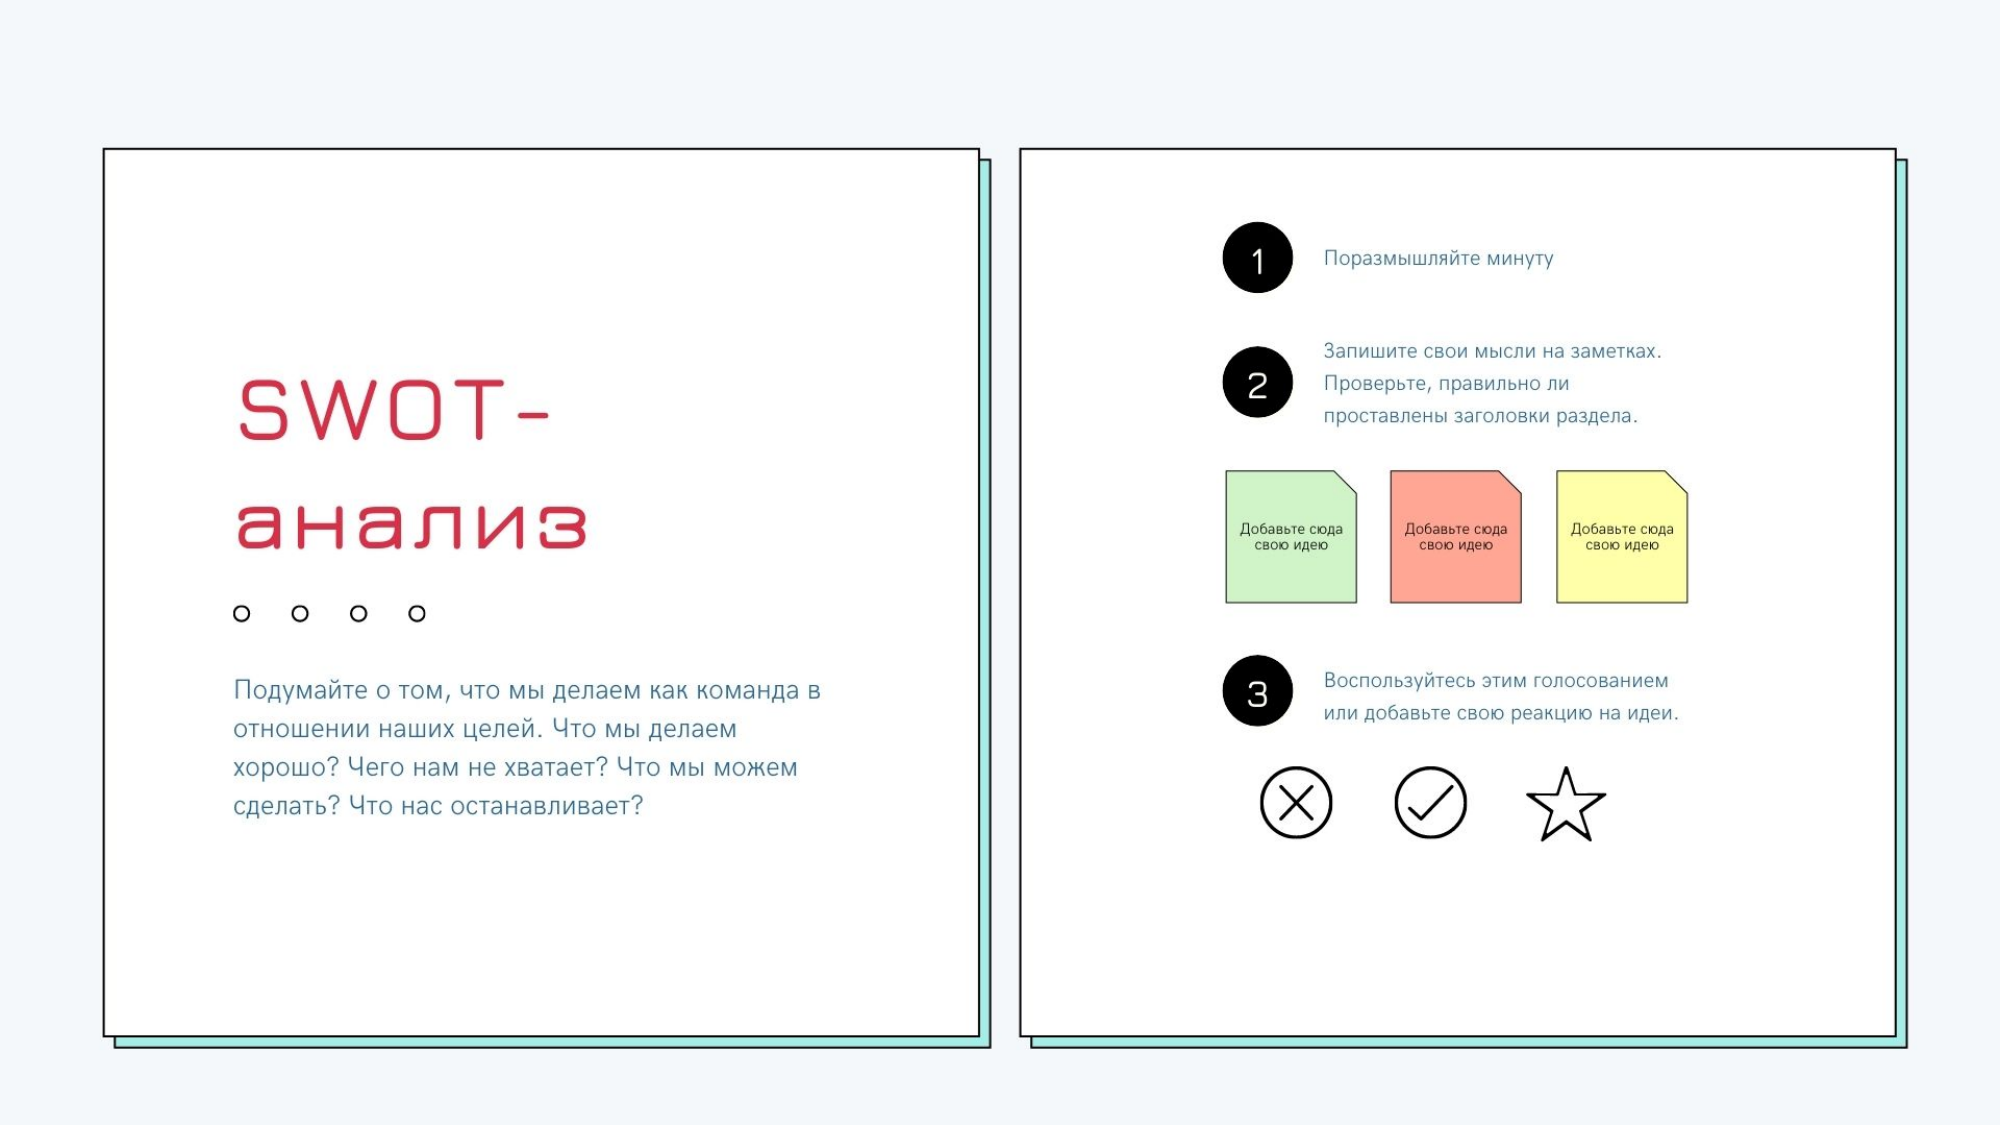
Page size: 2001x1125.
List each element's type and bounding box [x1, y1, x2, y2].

list [0, 0, 2000, 1125]
